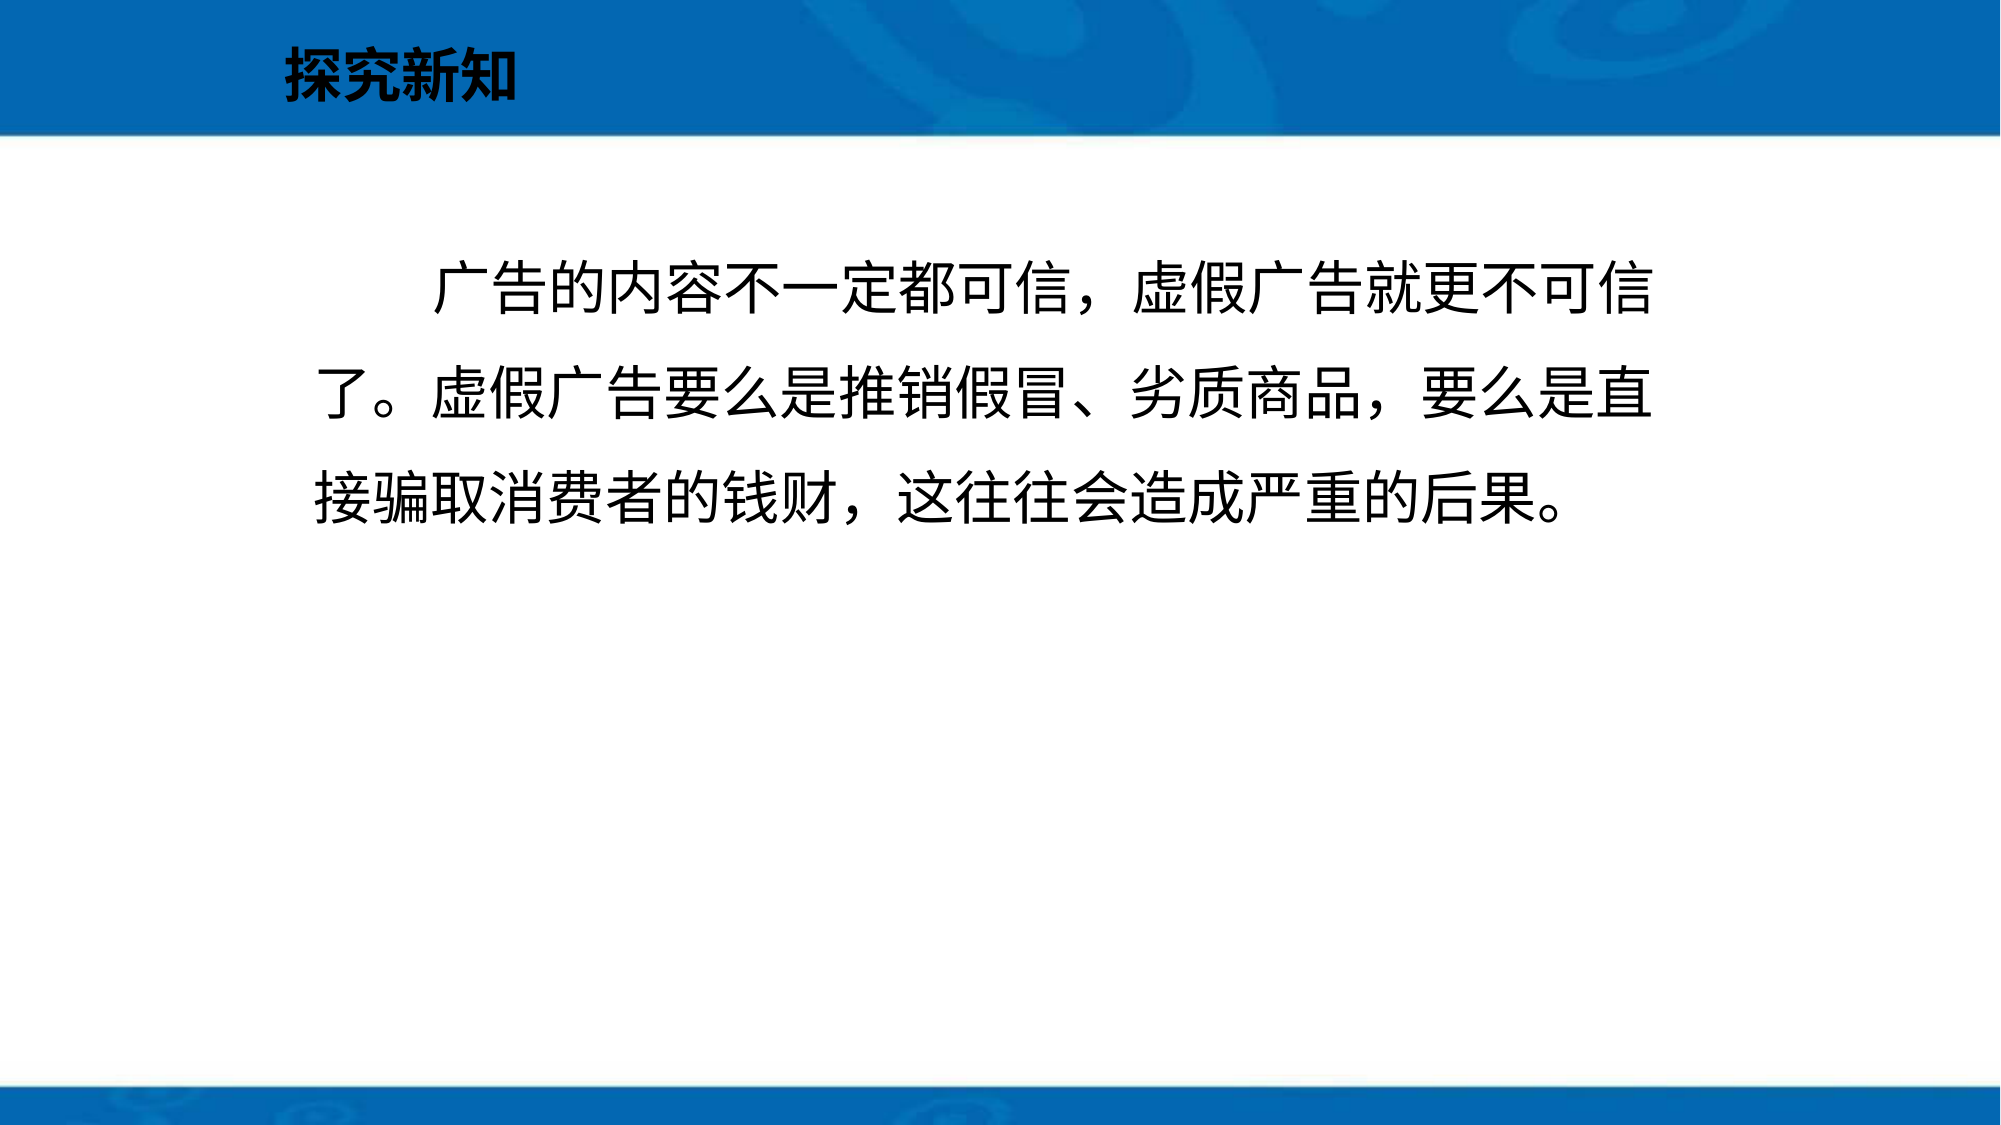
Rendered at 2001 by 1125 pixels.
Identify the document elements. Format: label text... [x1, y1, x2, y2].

title 探究新知 [268, 38, 1733, 119]
text_box 广告的内容不一定都可信，虚假广告就更不可信了。虚假广告要么是推销假冒、劣质商品，要么是直接骗取消费者的钱财，这往往会造成严重的后果。 [299, 208, 1700, 339]
picture [0, 0, 2001, 1125]
